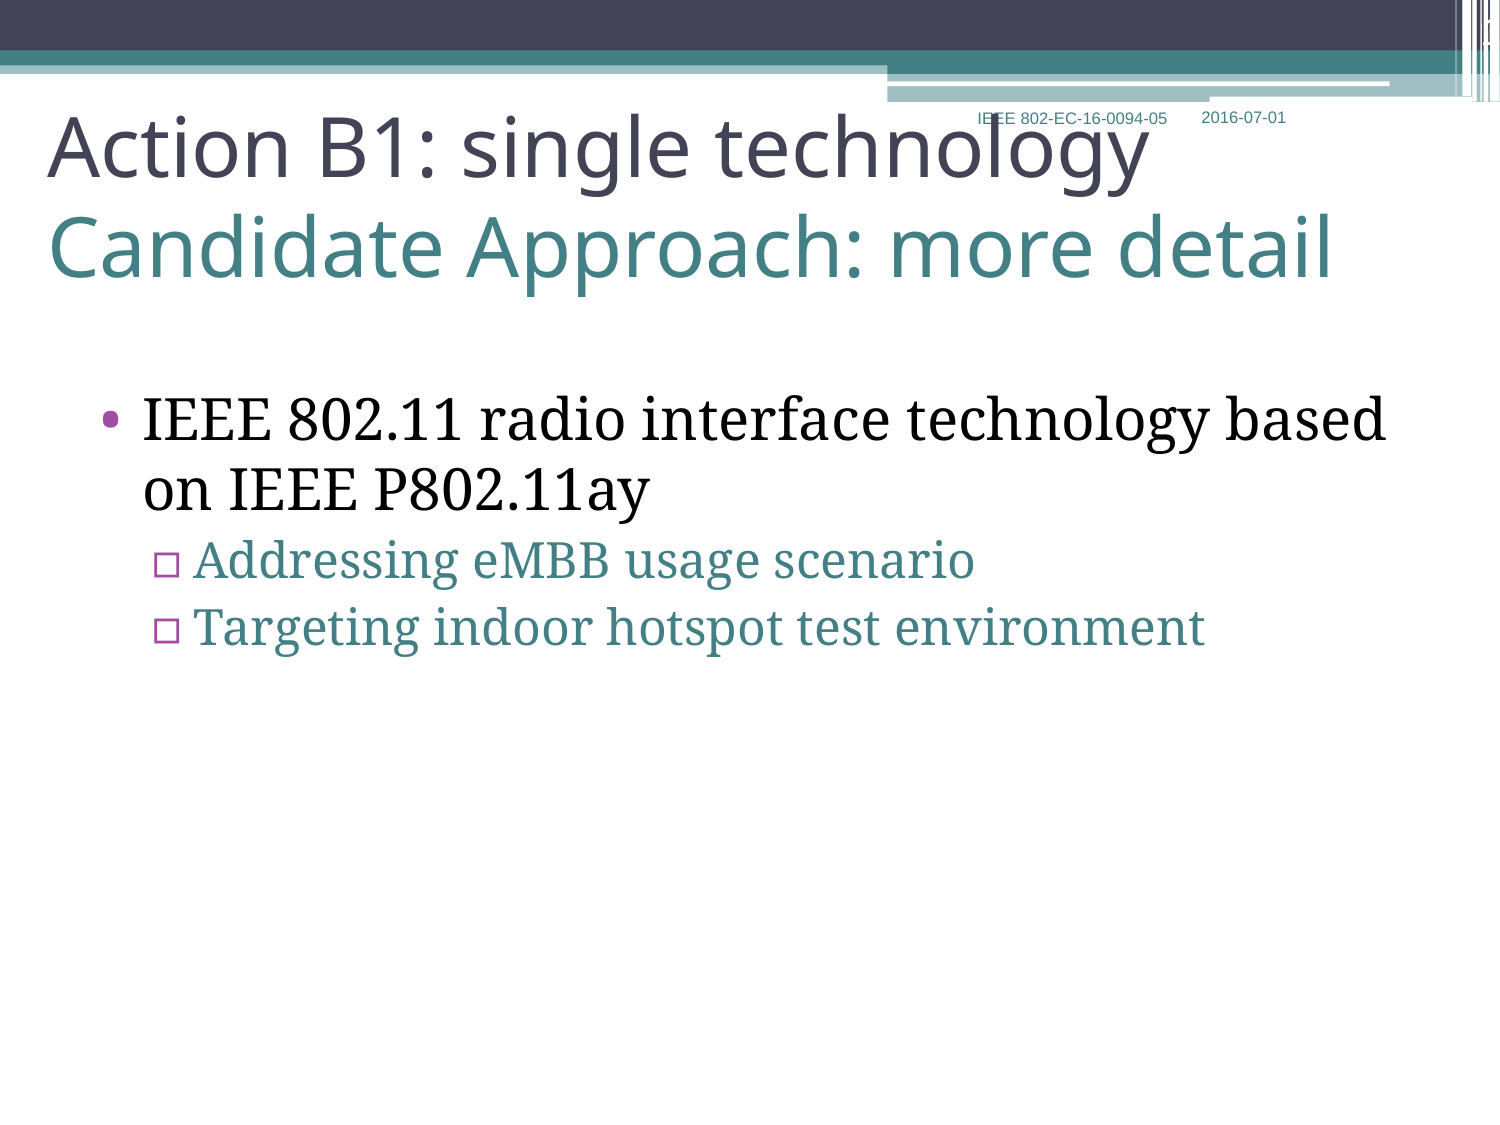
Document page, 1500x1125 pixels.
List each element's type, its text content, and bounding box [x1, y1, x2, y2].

text_box [1462, 61, 1472, 96]
title Action B1: single technology Candidate Approach: more detail [39, 136, 1473, 251]
text_box 16 [1343, 0, 1500, 61]
text_box [1490, 61, 1500, 102]
list IEEE 802.11 radio interface technology based on IEEE P802.11ay Addressing eMBB usage scenario Targeting indoor hotspot test environment [74, 374, 1426, 1079]
